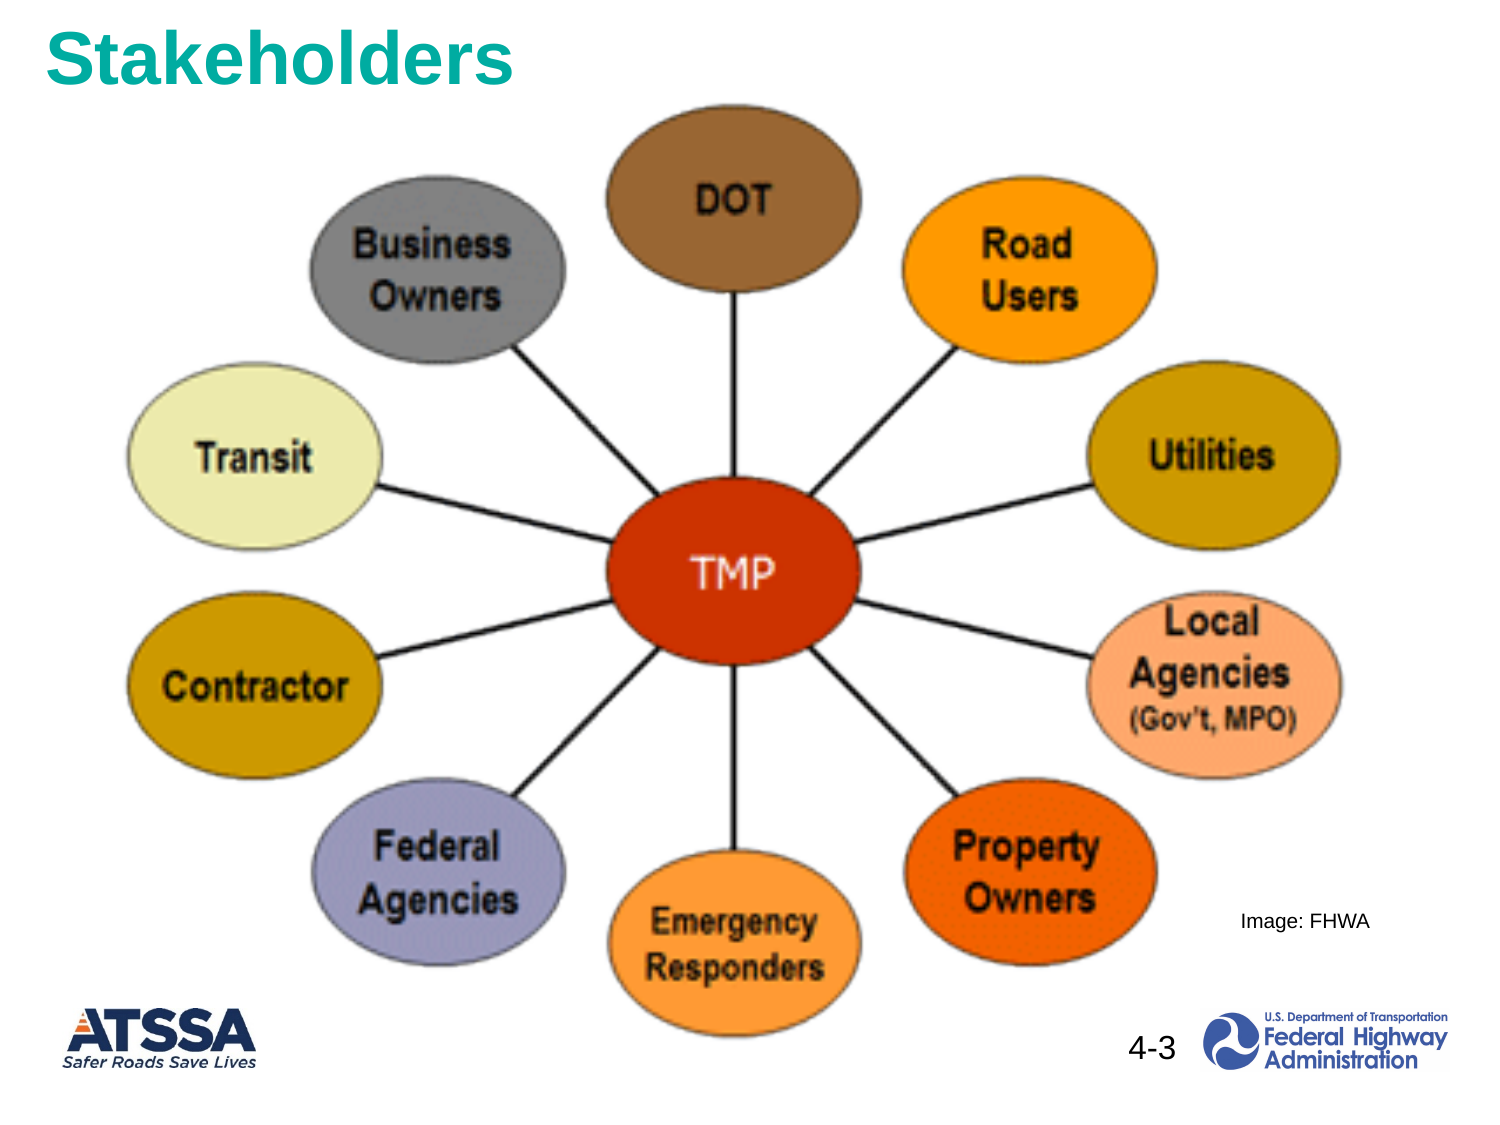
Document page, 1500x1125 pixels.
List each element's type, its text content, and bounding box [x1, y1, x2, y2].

title Stakeholders [30, 0, 1380, 109]
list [86, 55, 1471, 1070]
picture [62, 1008, 86, 1068]
